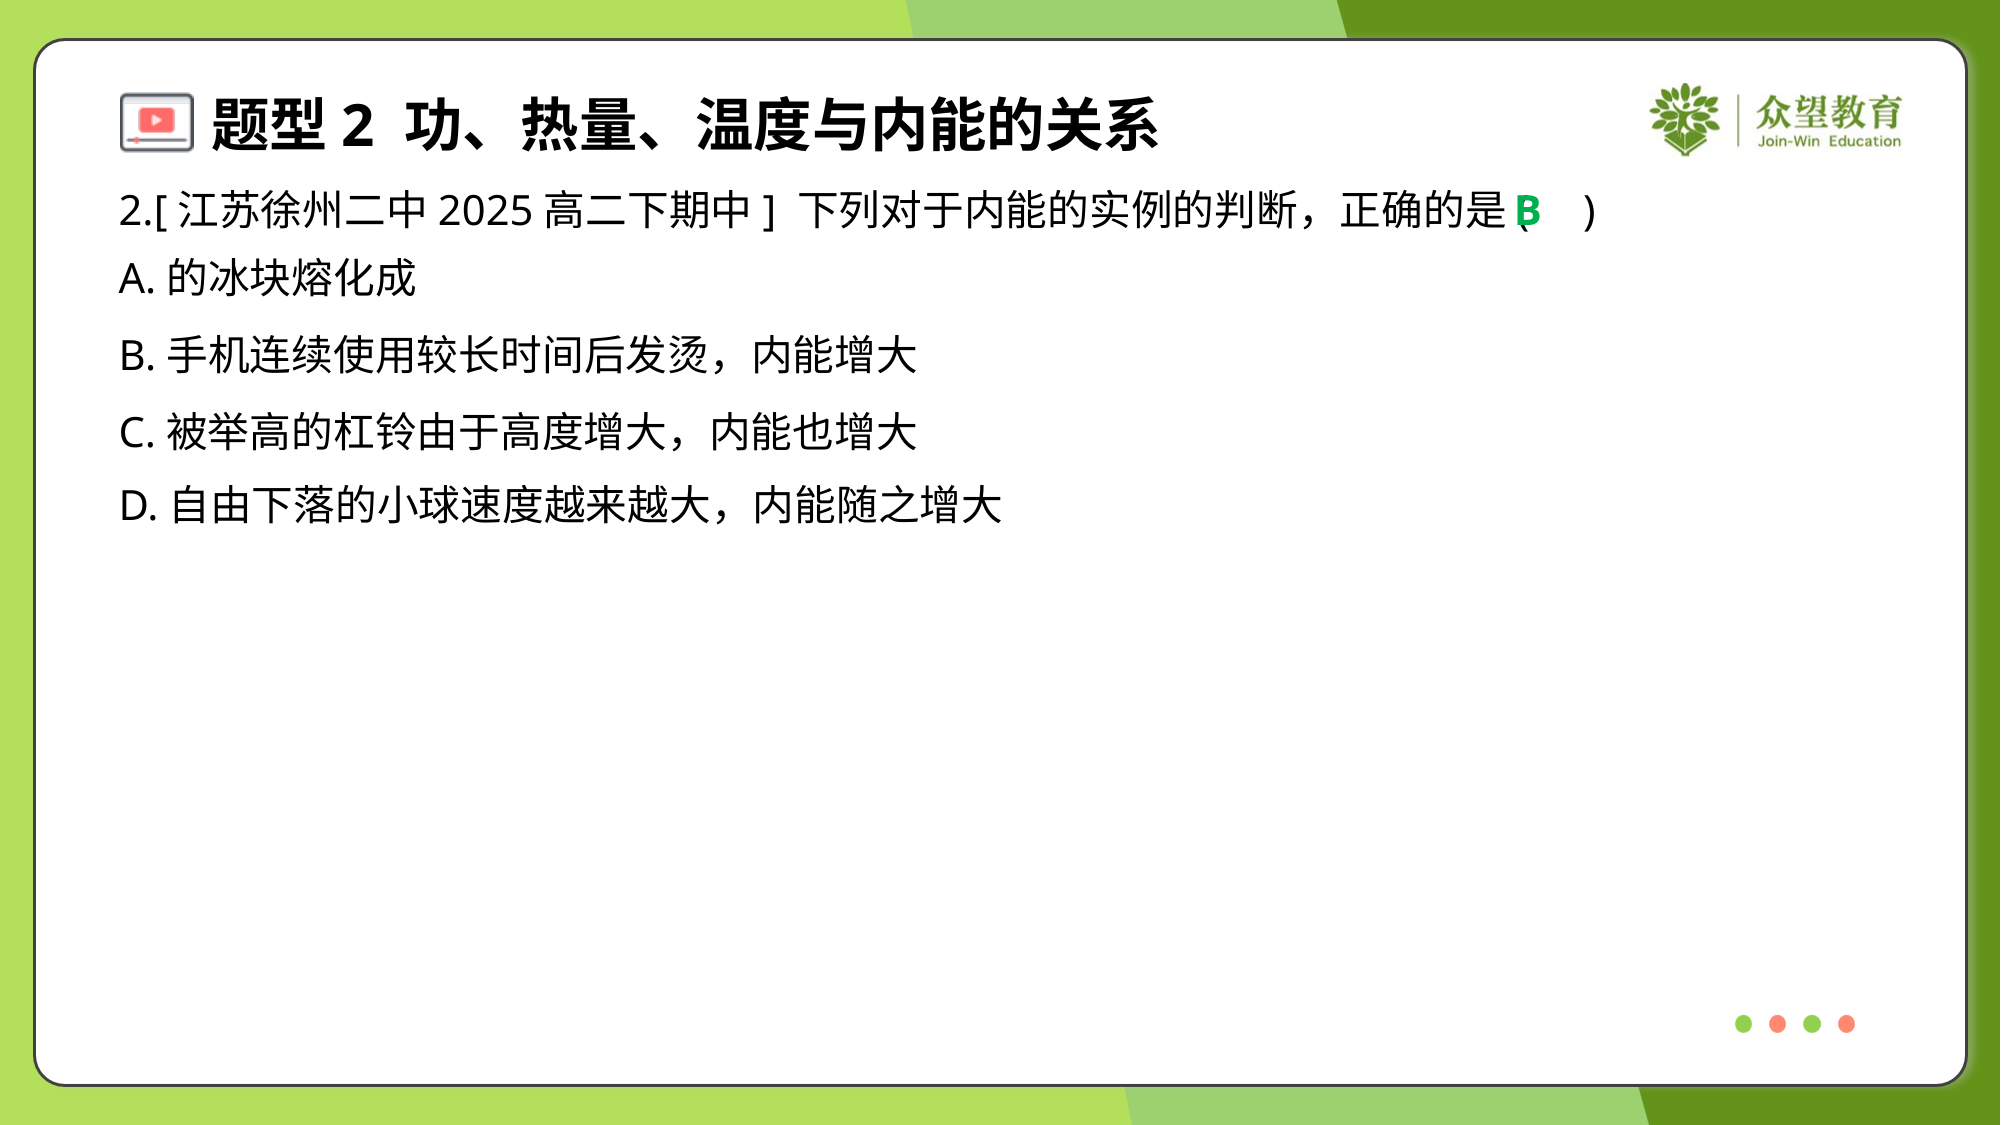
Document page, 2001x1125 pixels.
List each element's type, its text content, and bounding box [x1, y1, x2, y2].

picture [0, 0, 2000, 1125]
text_box 2.[江苏徐州二中2025高二下期中] 下列对于内能的实例的判断，正确的是( ) [118, 158, 1498, 226]
text_box 2.[江苏徐州二中2025高二下期中] 下列对于内能的实例的判断，正确的是( ) [1557, 158, 1883, 226]
text_box B [1498, 158, 1557, 226]
